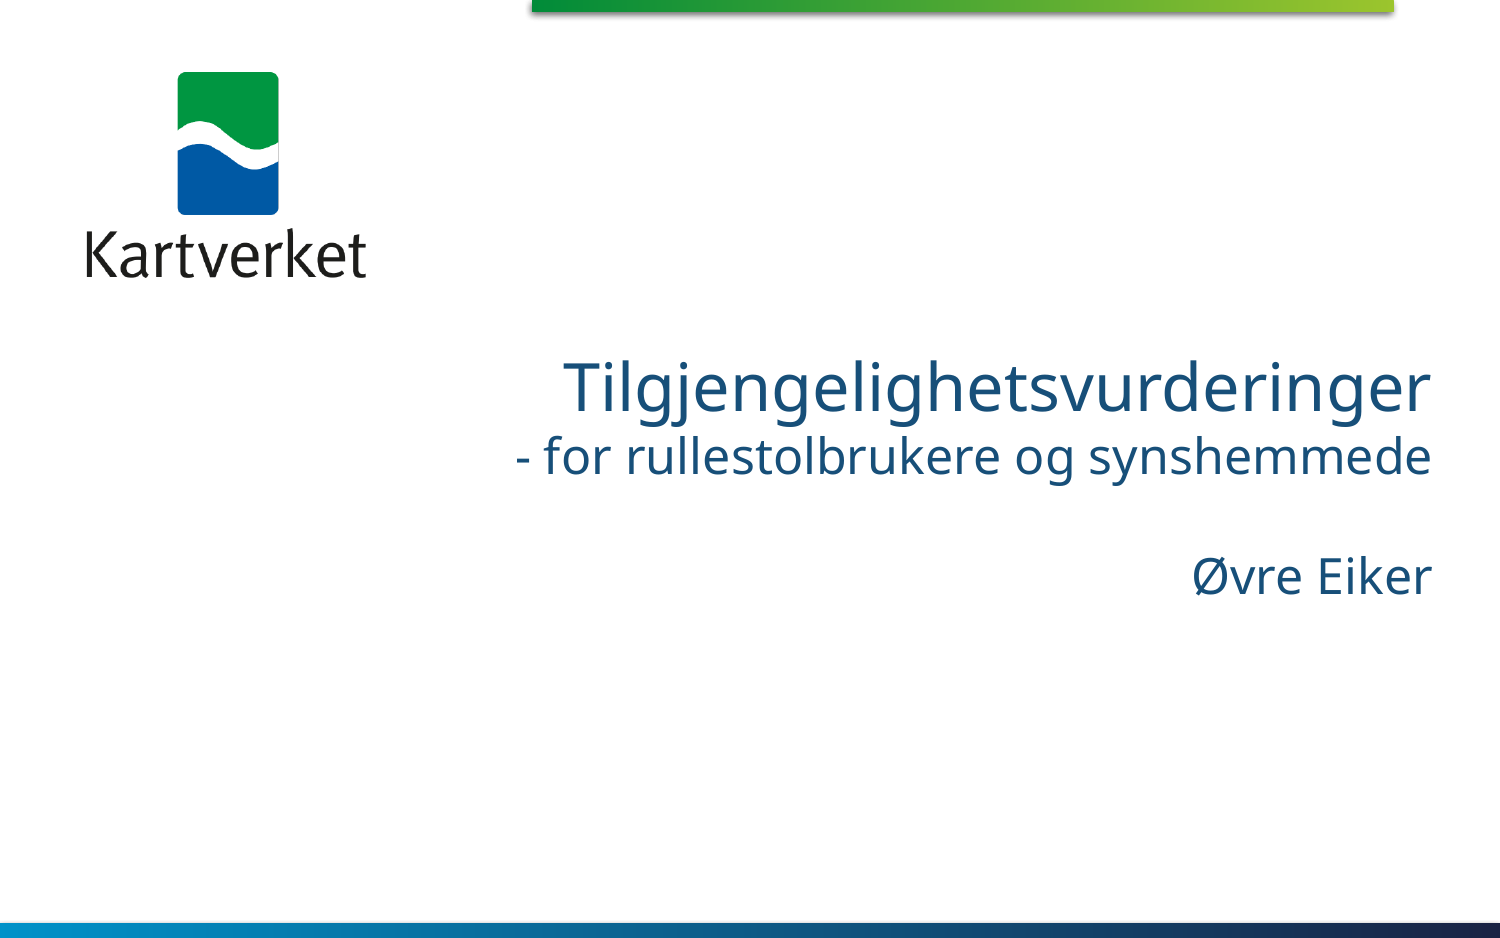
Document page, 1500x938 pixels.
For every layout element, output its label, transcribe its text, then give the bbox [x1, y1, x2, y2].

text_box Tilgjengelighetsvurderinger - for rullestolbrukere og synshemmede Øvre Eiker [66, 337, 1449, 613]
